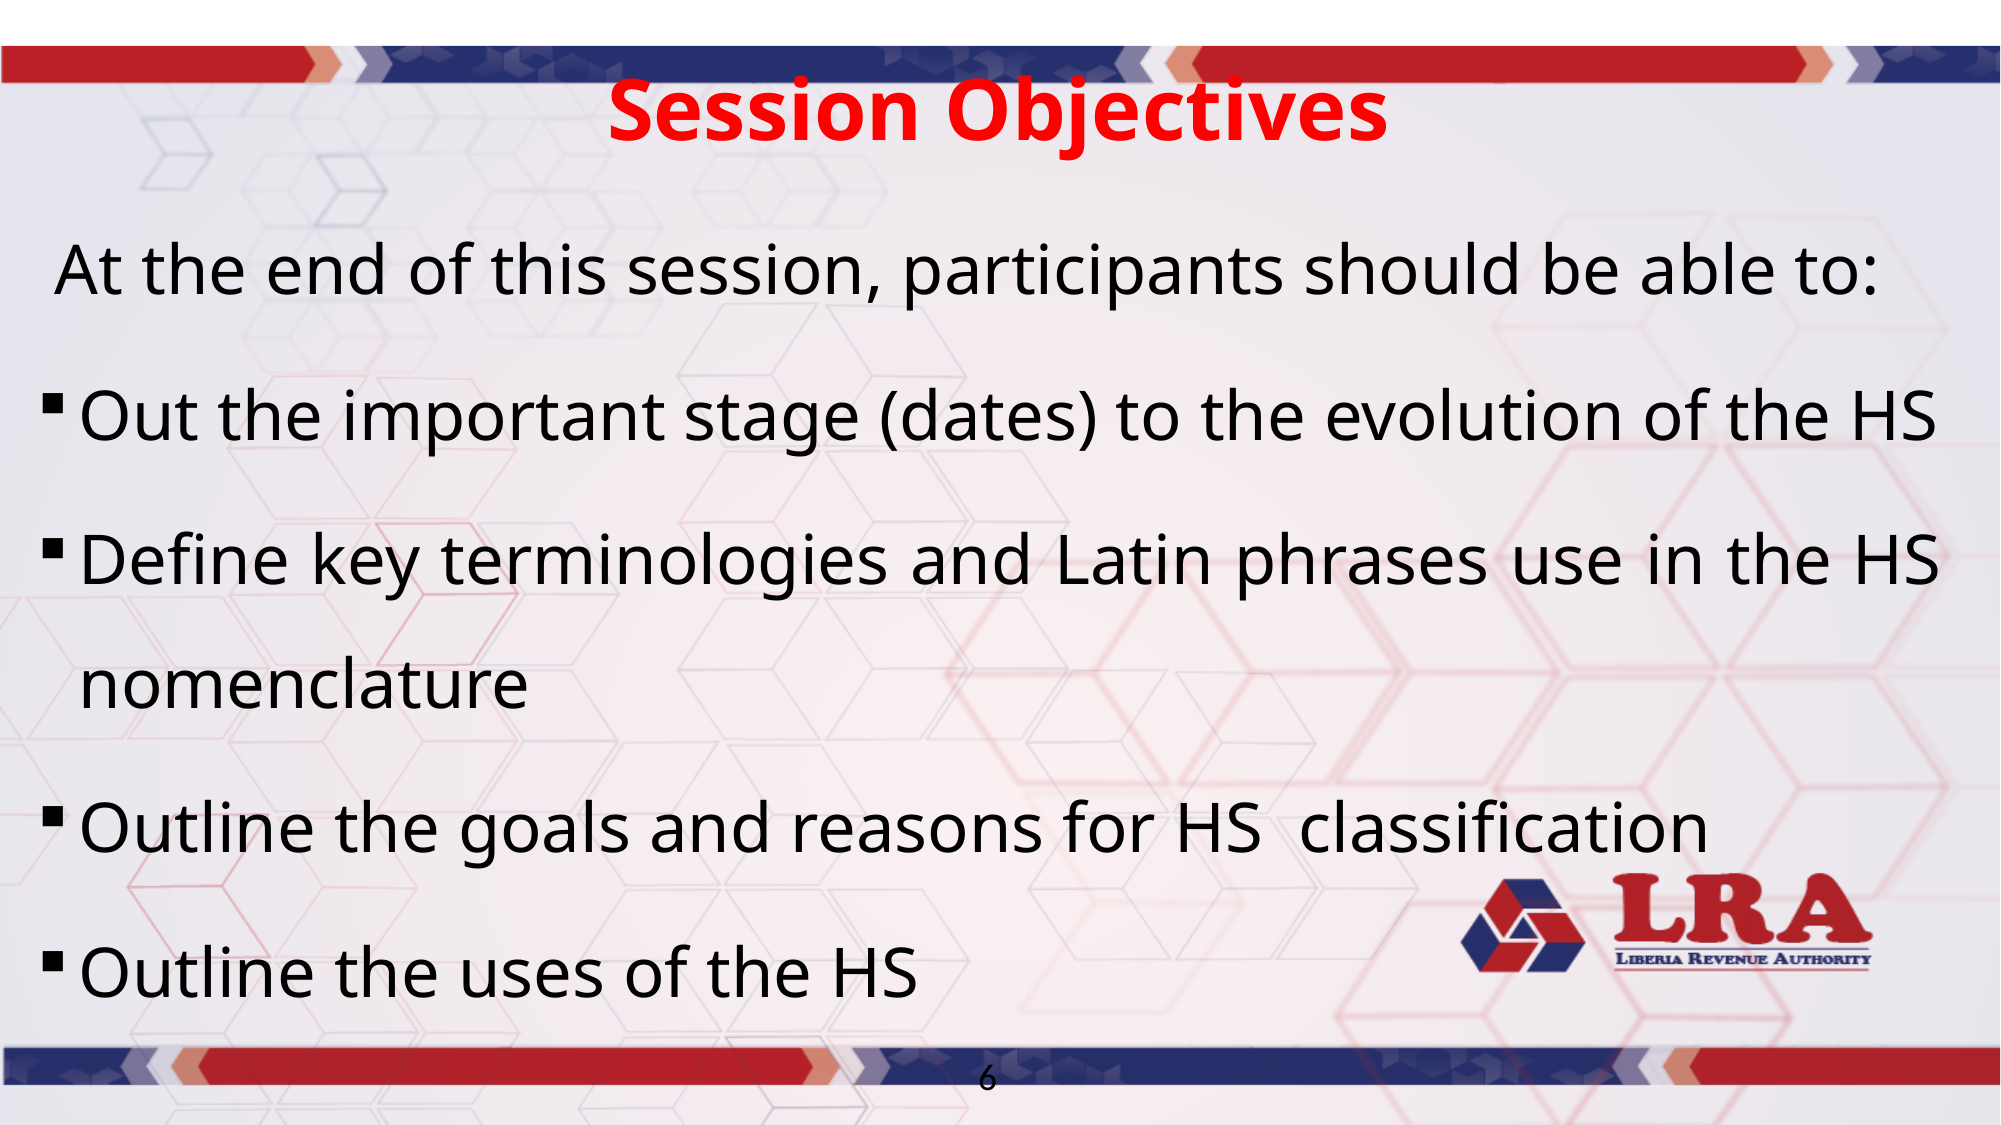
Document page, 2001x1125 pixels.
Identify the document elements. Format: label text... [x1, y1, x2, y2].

picture [0, 0, 2001, 1125]
list At the end of this session, participants should be able to: Out the important stage (dates) to the evolution of the HS Define key terminologies and Latin phrases use in the HS nomenclature Outline the goals and reasons for HS classification Outline the uses of the HS [22, 166, 1958, 1046]
text_box 6 [963, 1045, 1044, 1106]
title Session Objectives [39, 59, 1958, 166]
